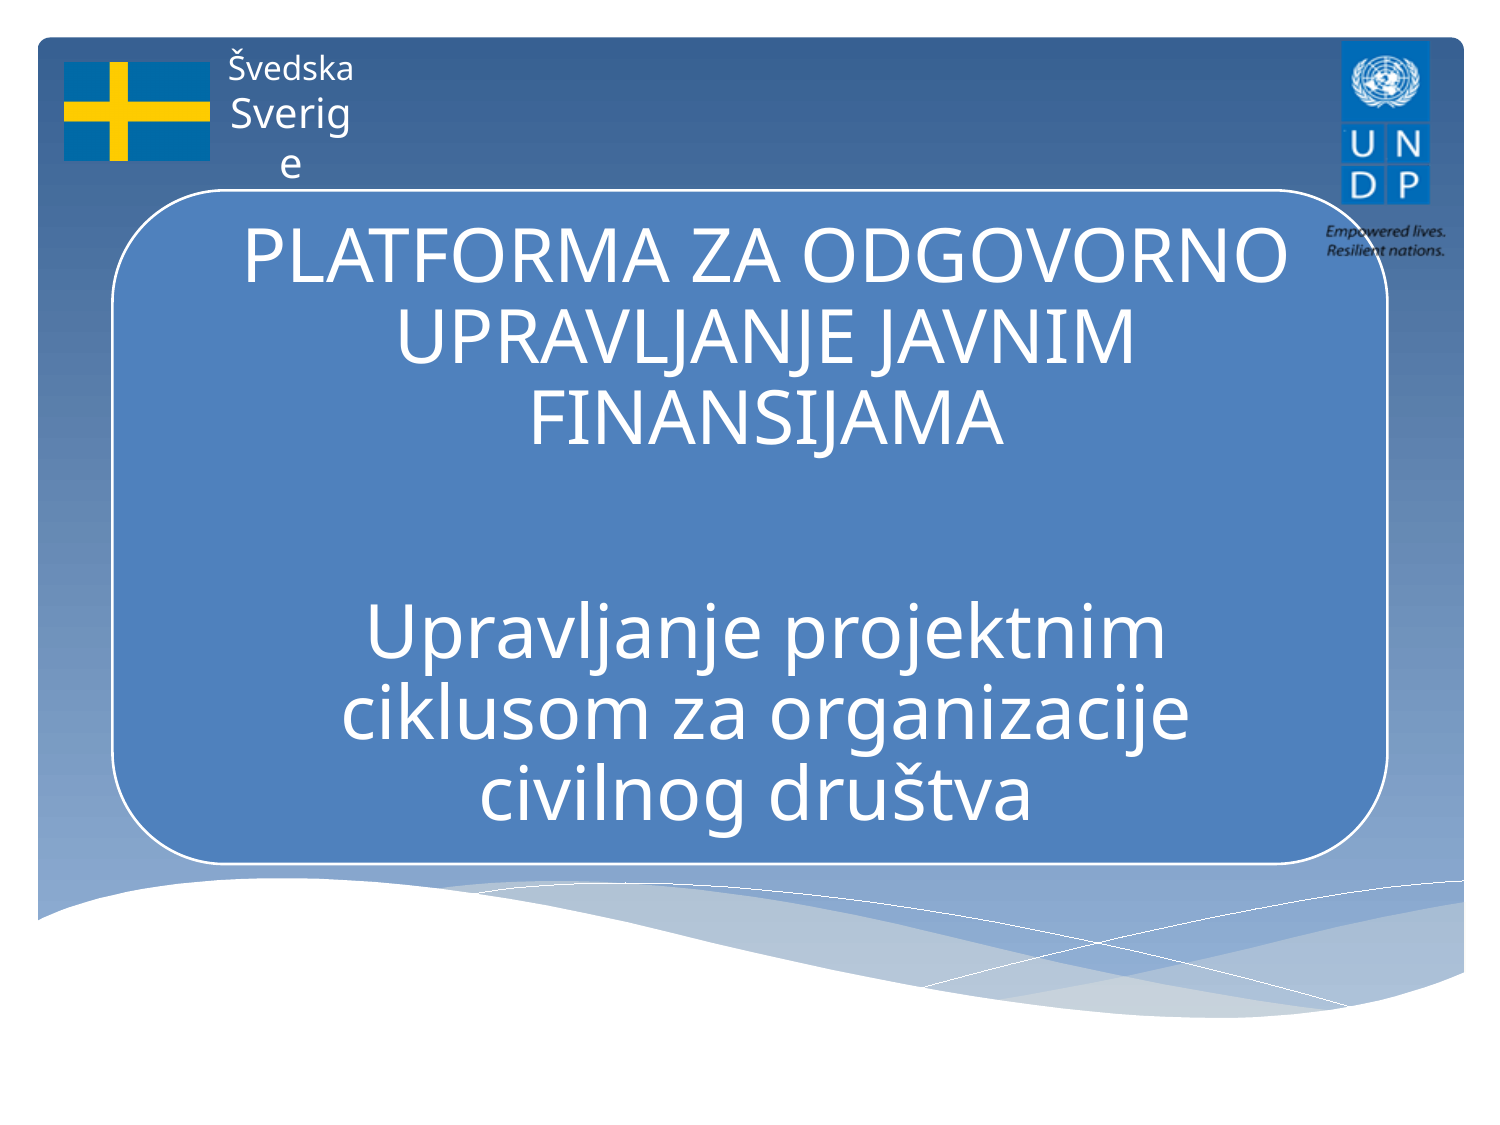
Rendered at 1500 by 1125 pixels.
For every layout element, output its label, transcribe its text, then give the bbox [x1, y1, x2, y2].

text_box Švedska Sverige [213, 67, 378, 168]
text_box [112, 190, 1388, 935]
picture [1326, 41, 1449, 281]
picture [64, 62, 210, 162]
